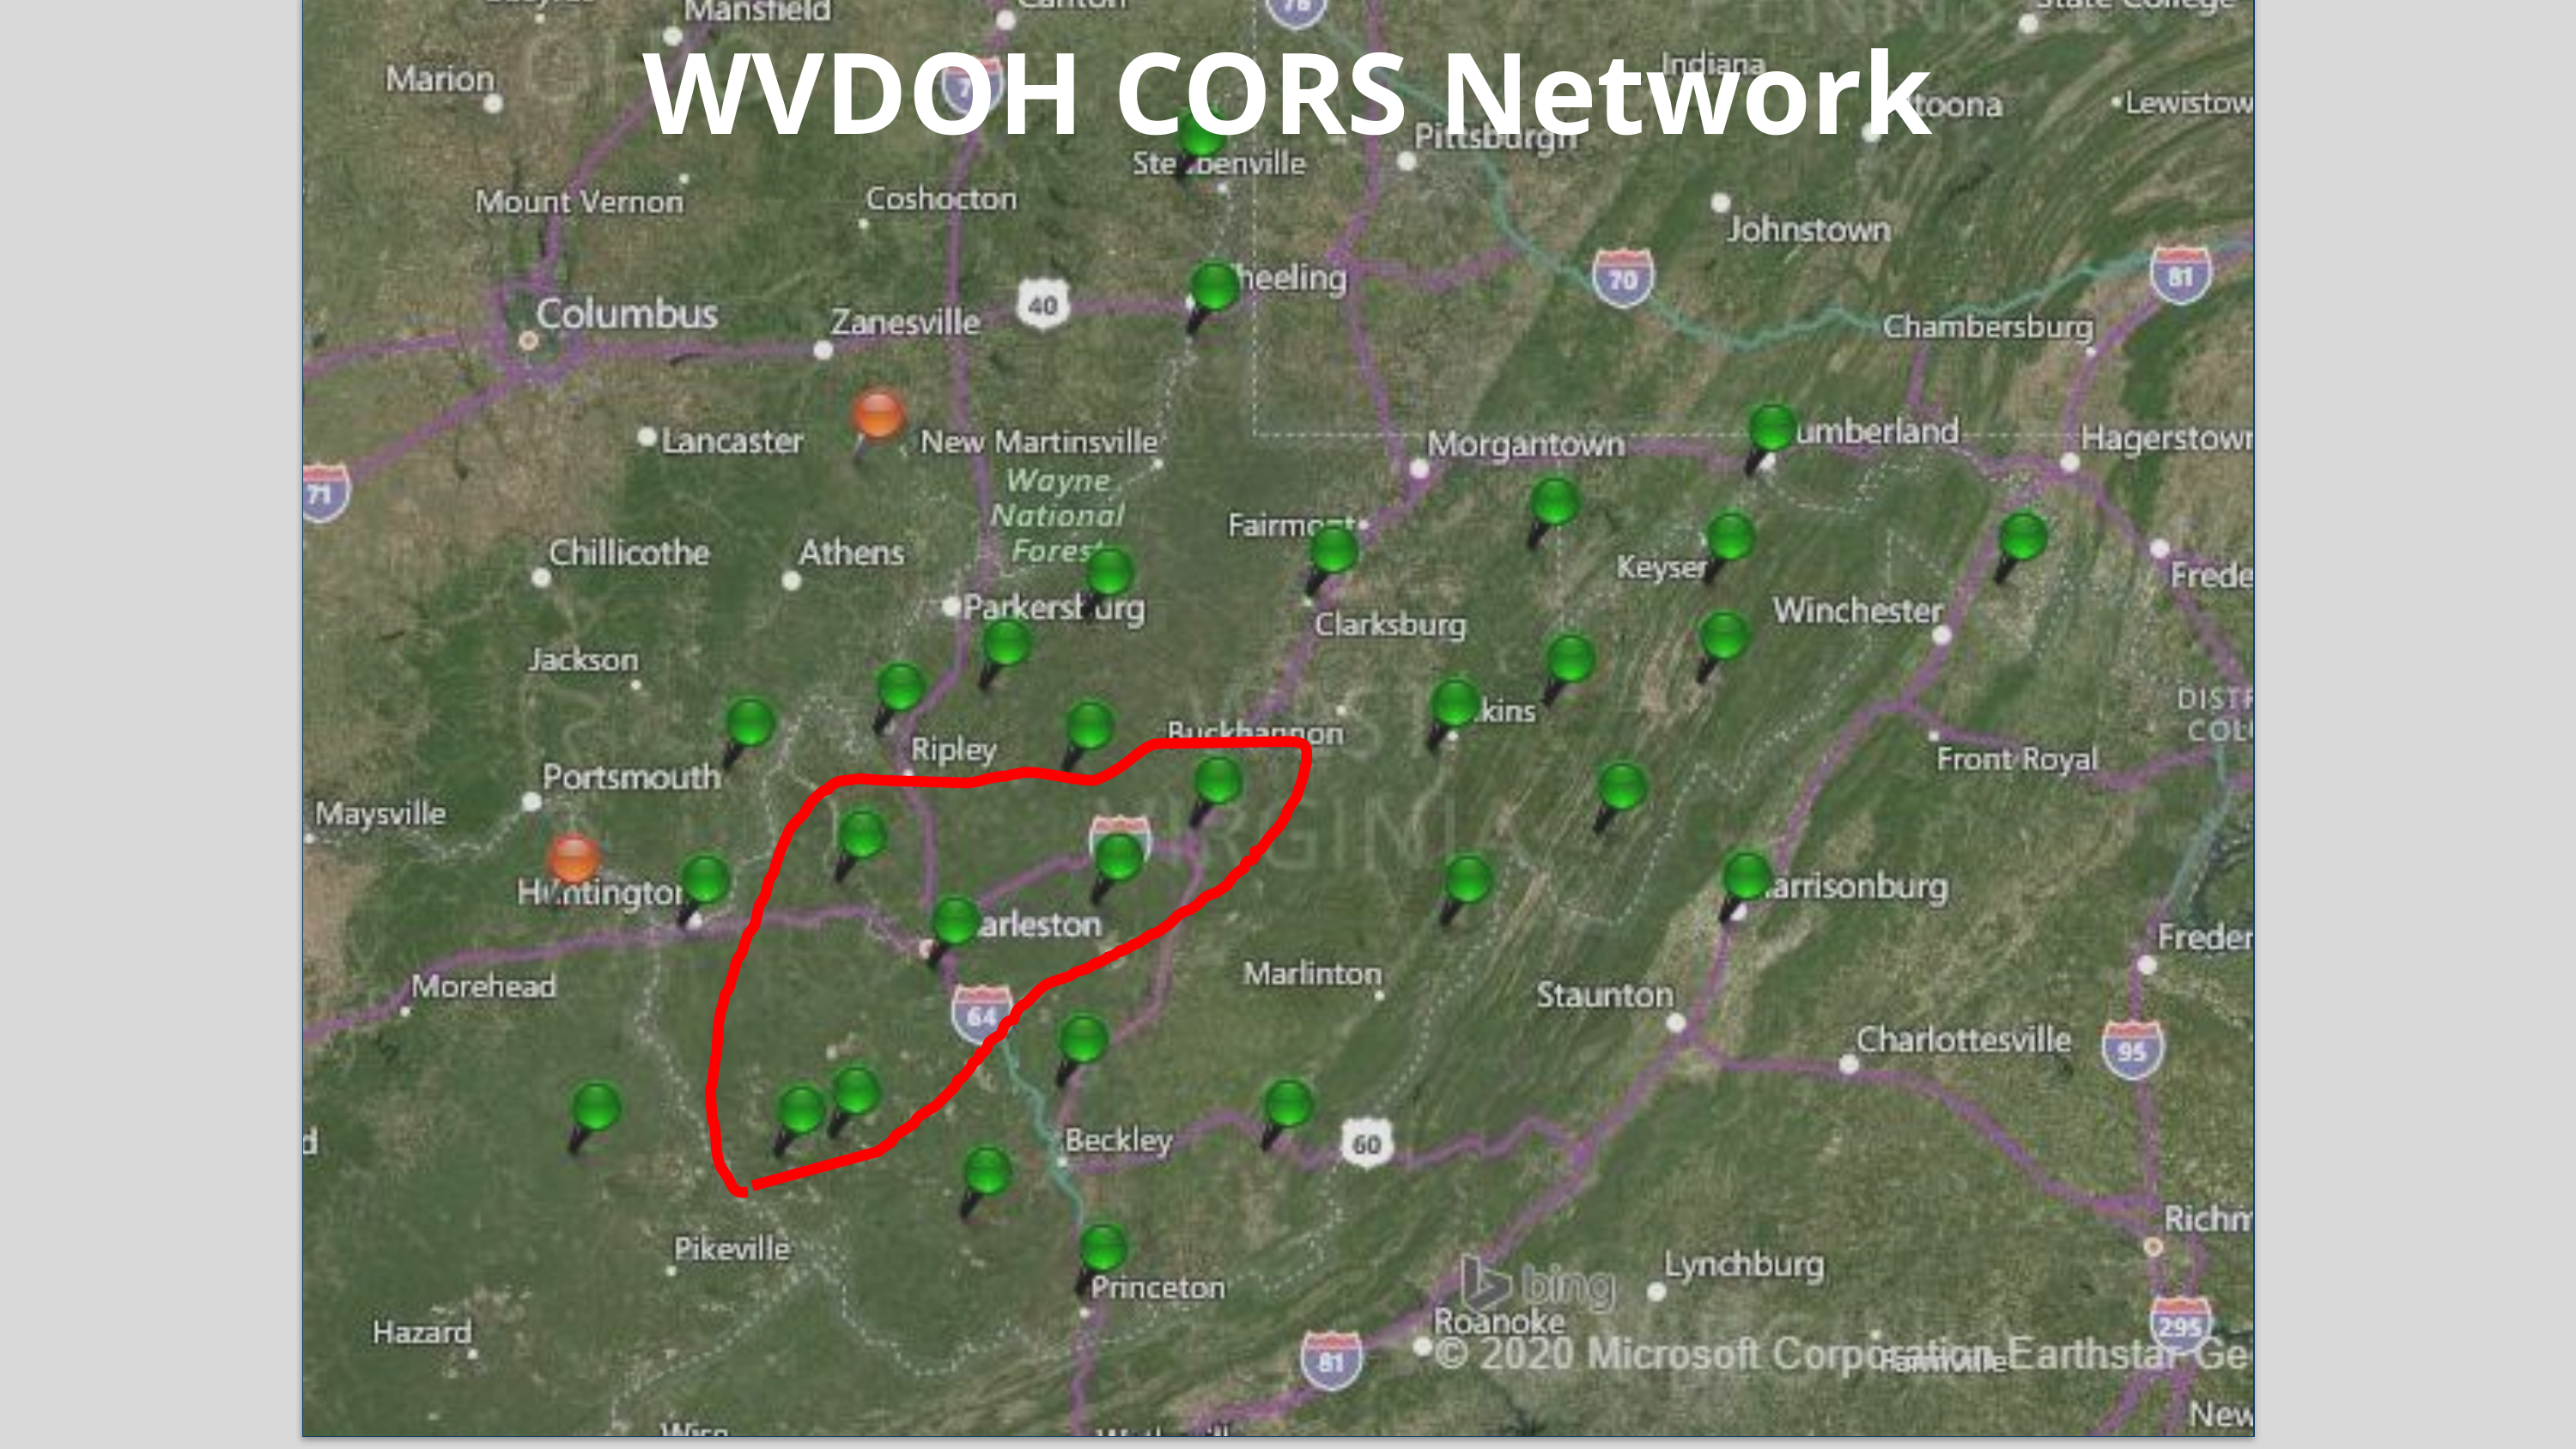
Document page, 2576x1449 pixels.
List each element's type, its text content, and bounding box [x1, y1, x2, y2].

title WVDOH CORS Network [0, 3, 2576, 207]
text_box [302, 207, 2255, 1437]
text_box [708, 739, 1309, 1195]
text_box [302, 0, 2255, 3]
